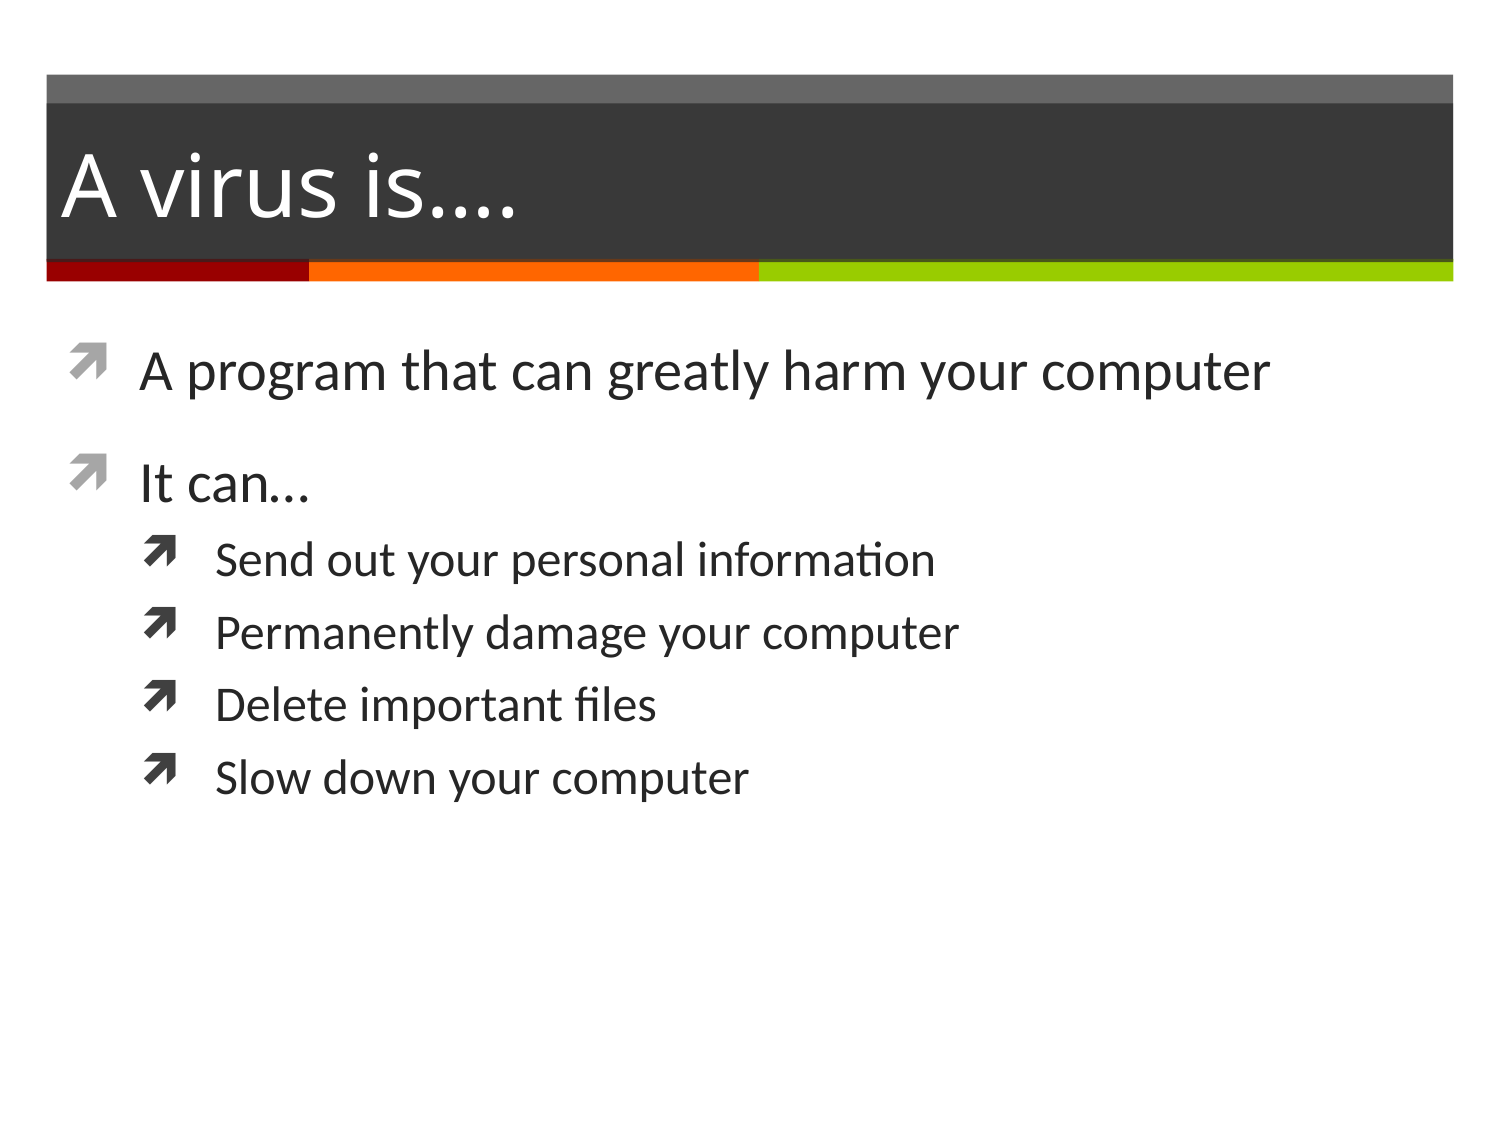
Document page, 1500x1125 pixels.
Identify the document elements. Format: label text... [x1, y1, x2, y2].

list A program that can greatly harm your computer It can… Send out your personal information Permanently damage your computer Delete important files Slow down your computer [50, 324, 1450, 980]
title A virus is…. [46, 103, 1454, 263]
